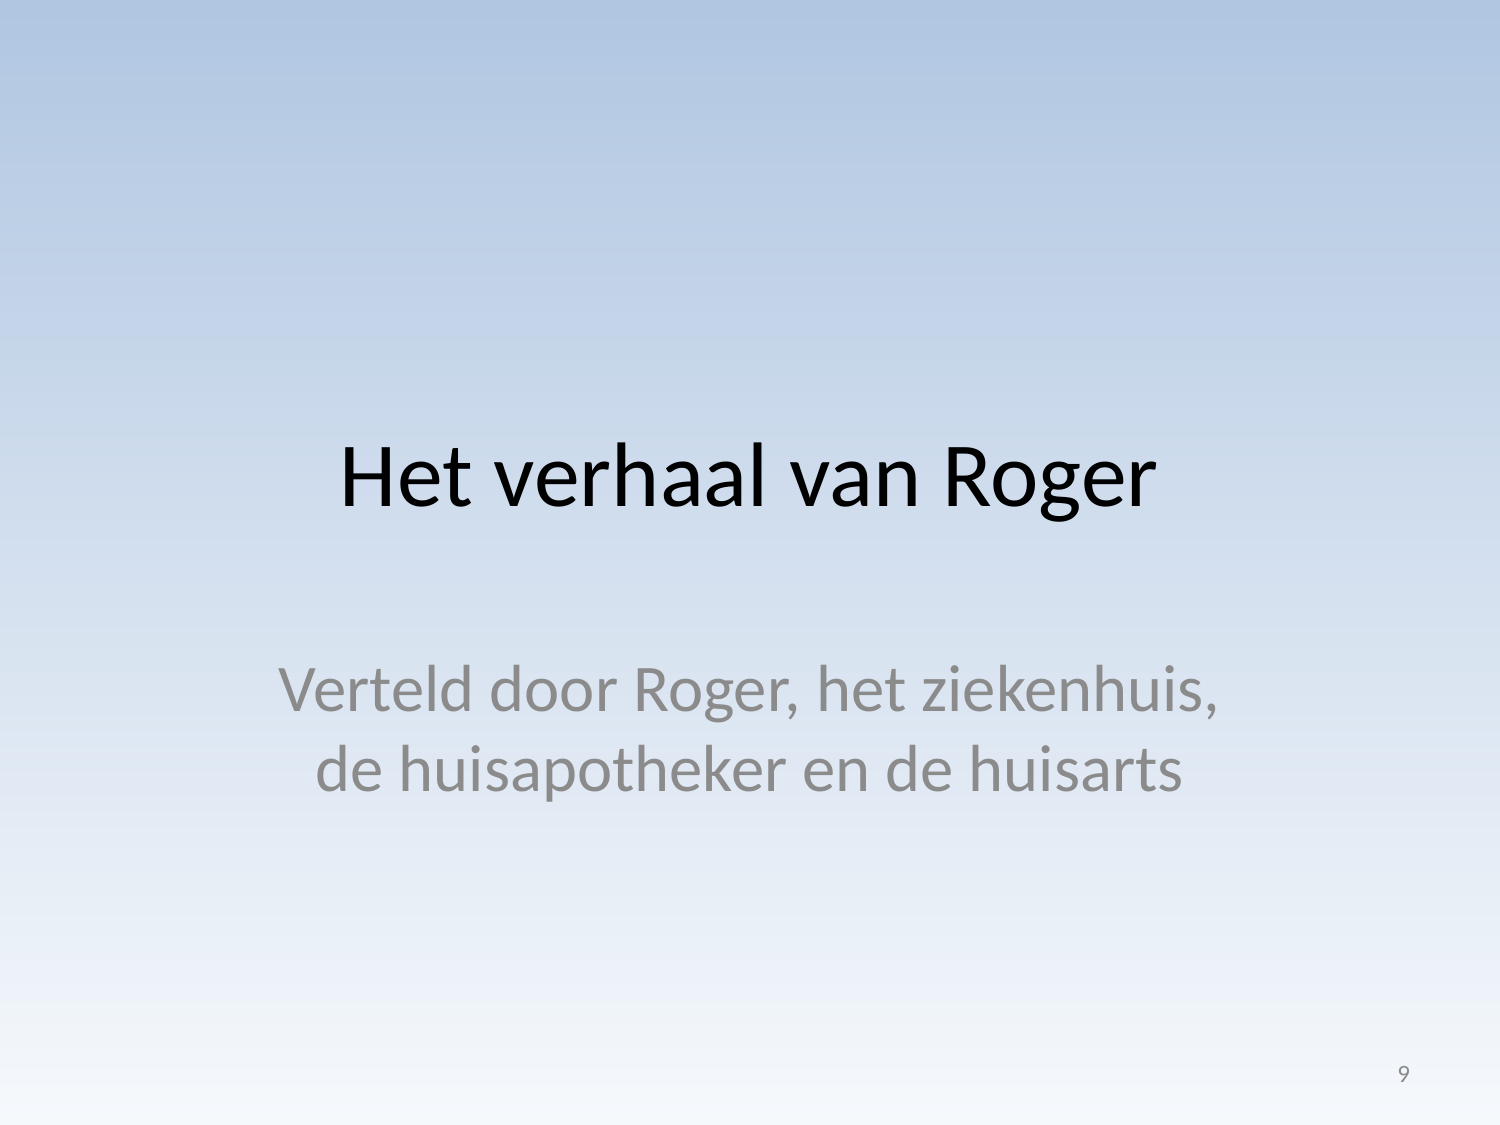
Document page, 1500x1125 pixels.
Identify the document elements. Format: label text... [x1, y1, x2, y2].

title Het verhaal van Roger [112, 349, 1388, 591]
subtitle Verteld door Roger, het ziekenhuis, de huisapotheker en de huisarts [225, 637, 1275, 925]
slide_number 9 [1074, 1042, 1425, 1103]
